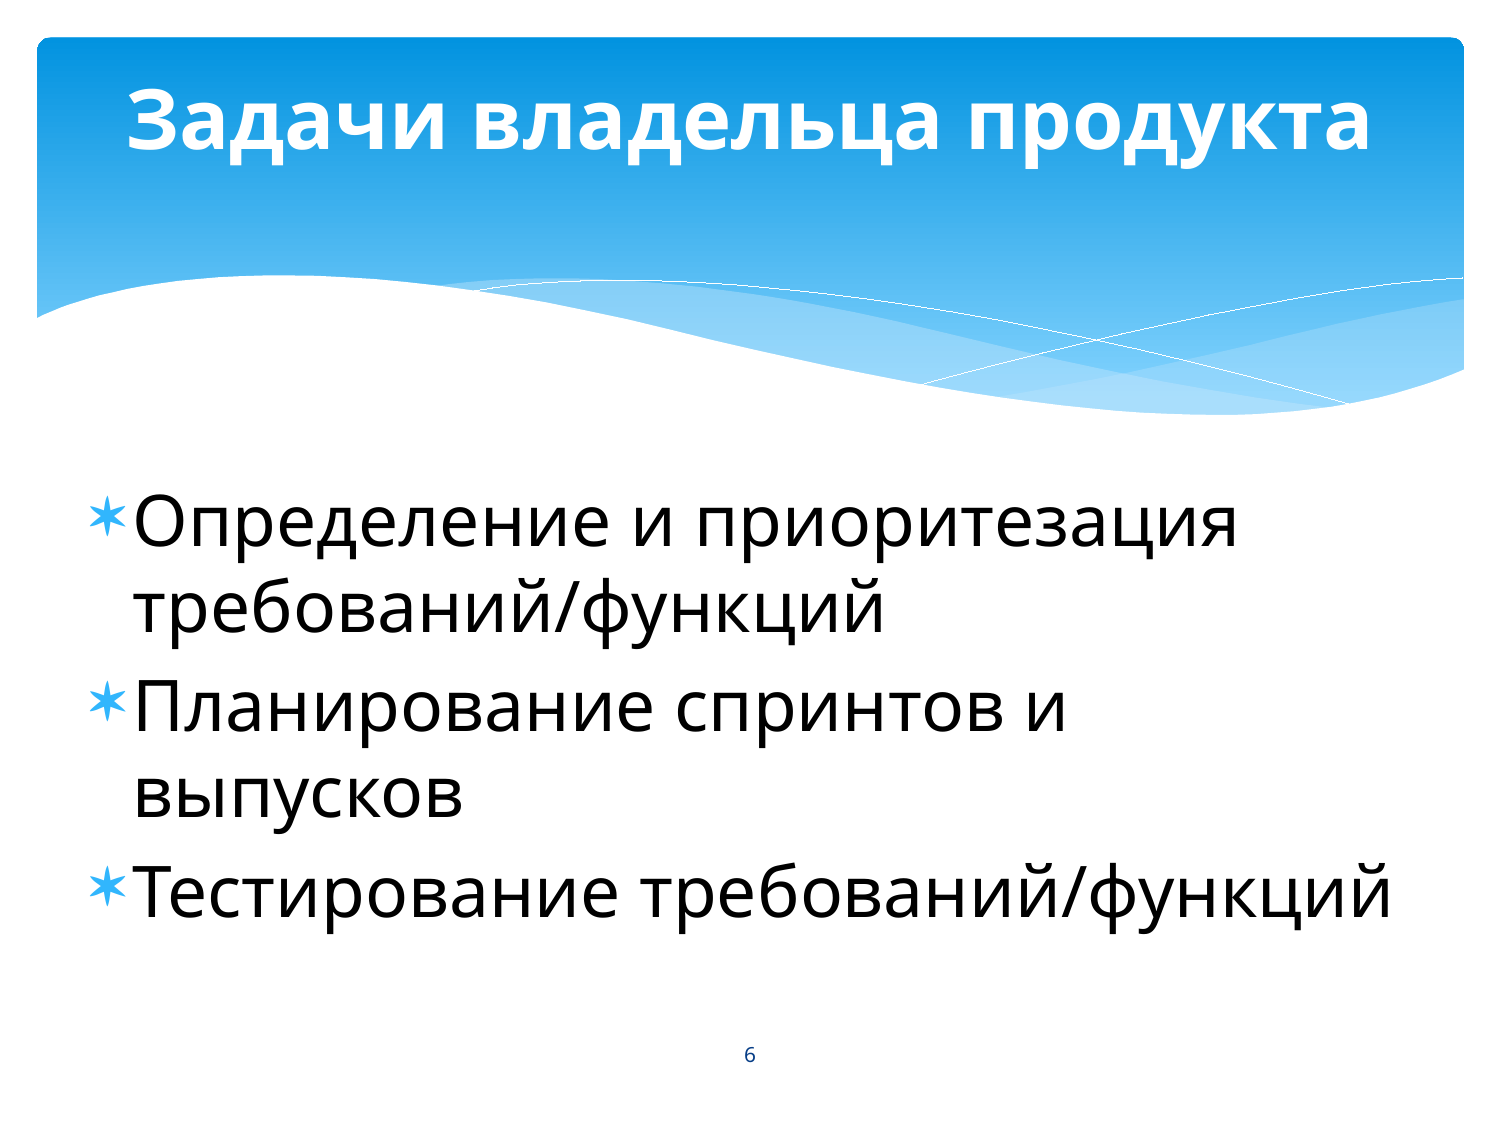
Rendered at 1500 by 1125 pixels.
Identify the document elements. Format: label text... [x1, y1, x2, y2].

list Определение и приоритезация требований/функций Планирование спринтов и выпусков Тестирование требований/функций [75, 468, 1425, 1005]
title Задачи владельца продукта [75, 0, 1425, 232]
slide_number 6 [654, 1025, 846, 1086]
